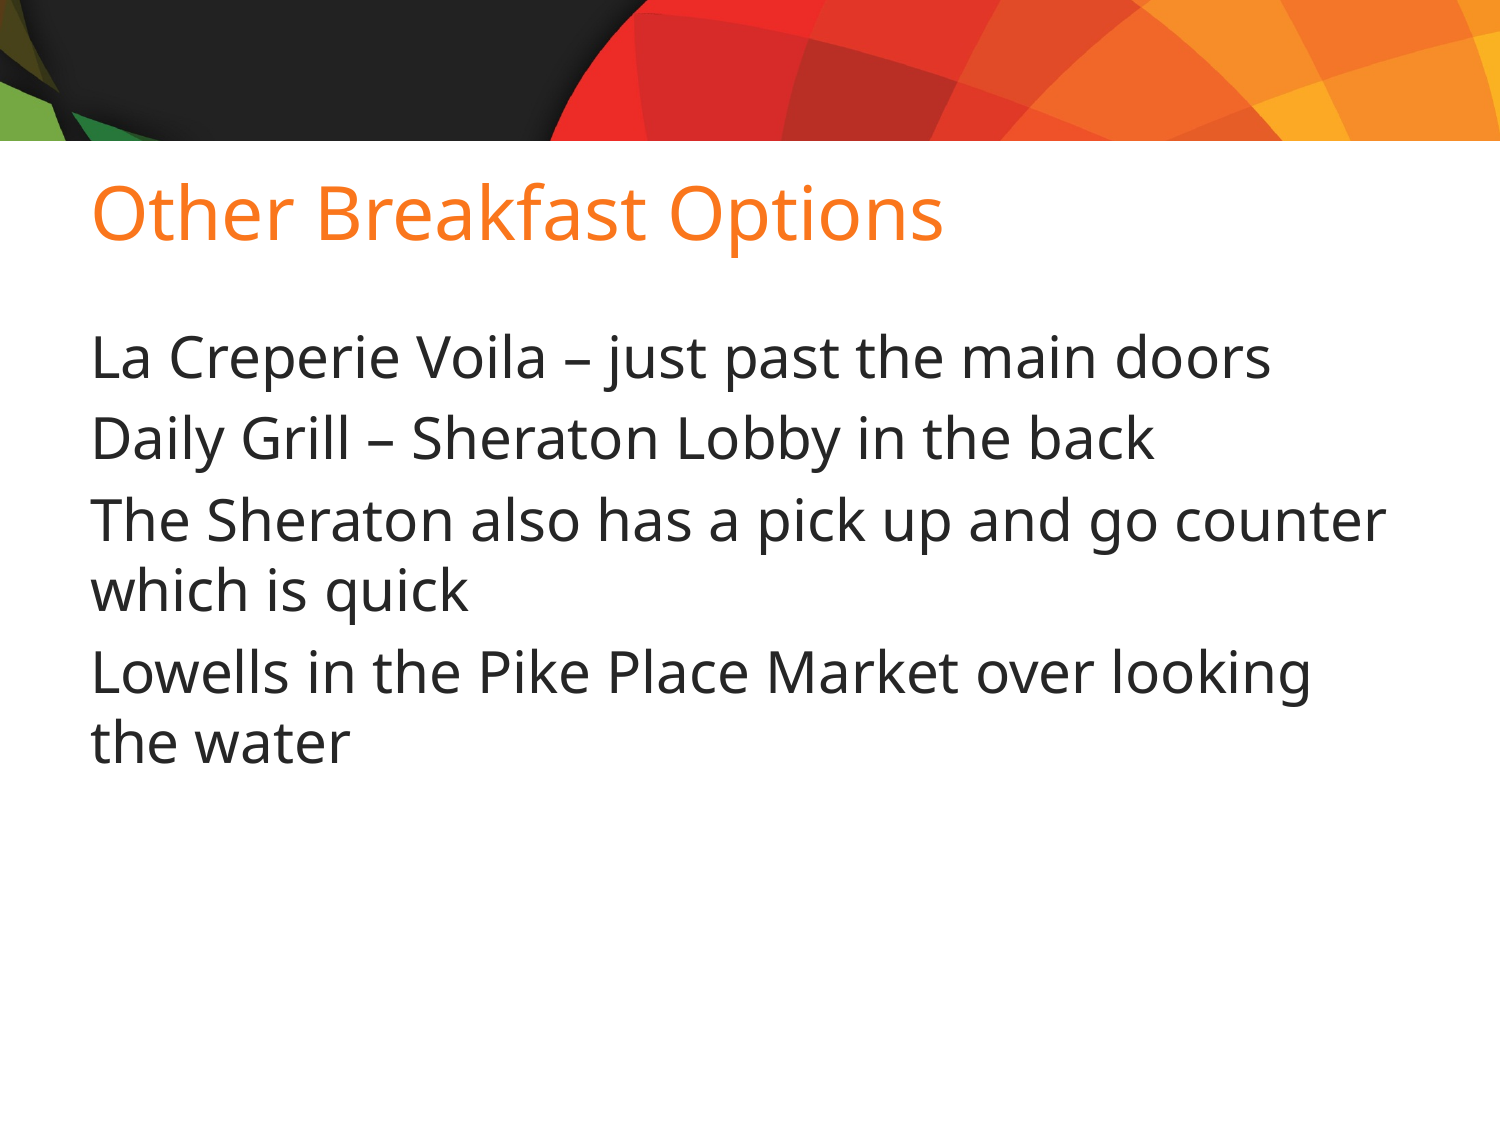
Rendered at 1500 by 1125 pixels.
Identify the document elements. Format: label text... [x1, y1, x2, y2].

list La Creperie Voila – just past the main doors Daily Grill – Sheraton Lobby in the back The Sheraton also has a pick up and go counter which is quick Lowells in the Pike Place Market over looking the water [75, 312, 1425, 1013]
title Other Breakfast Options [75, 174, 1425, 288]
picture [0, 0, 1500, 141]
